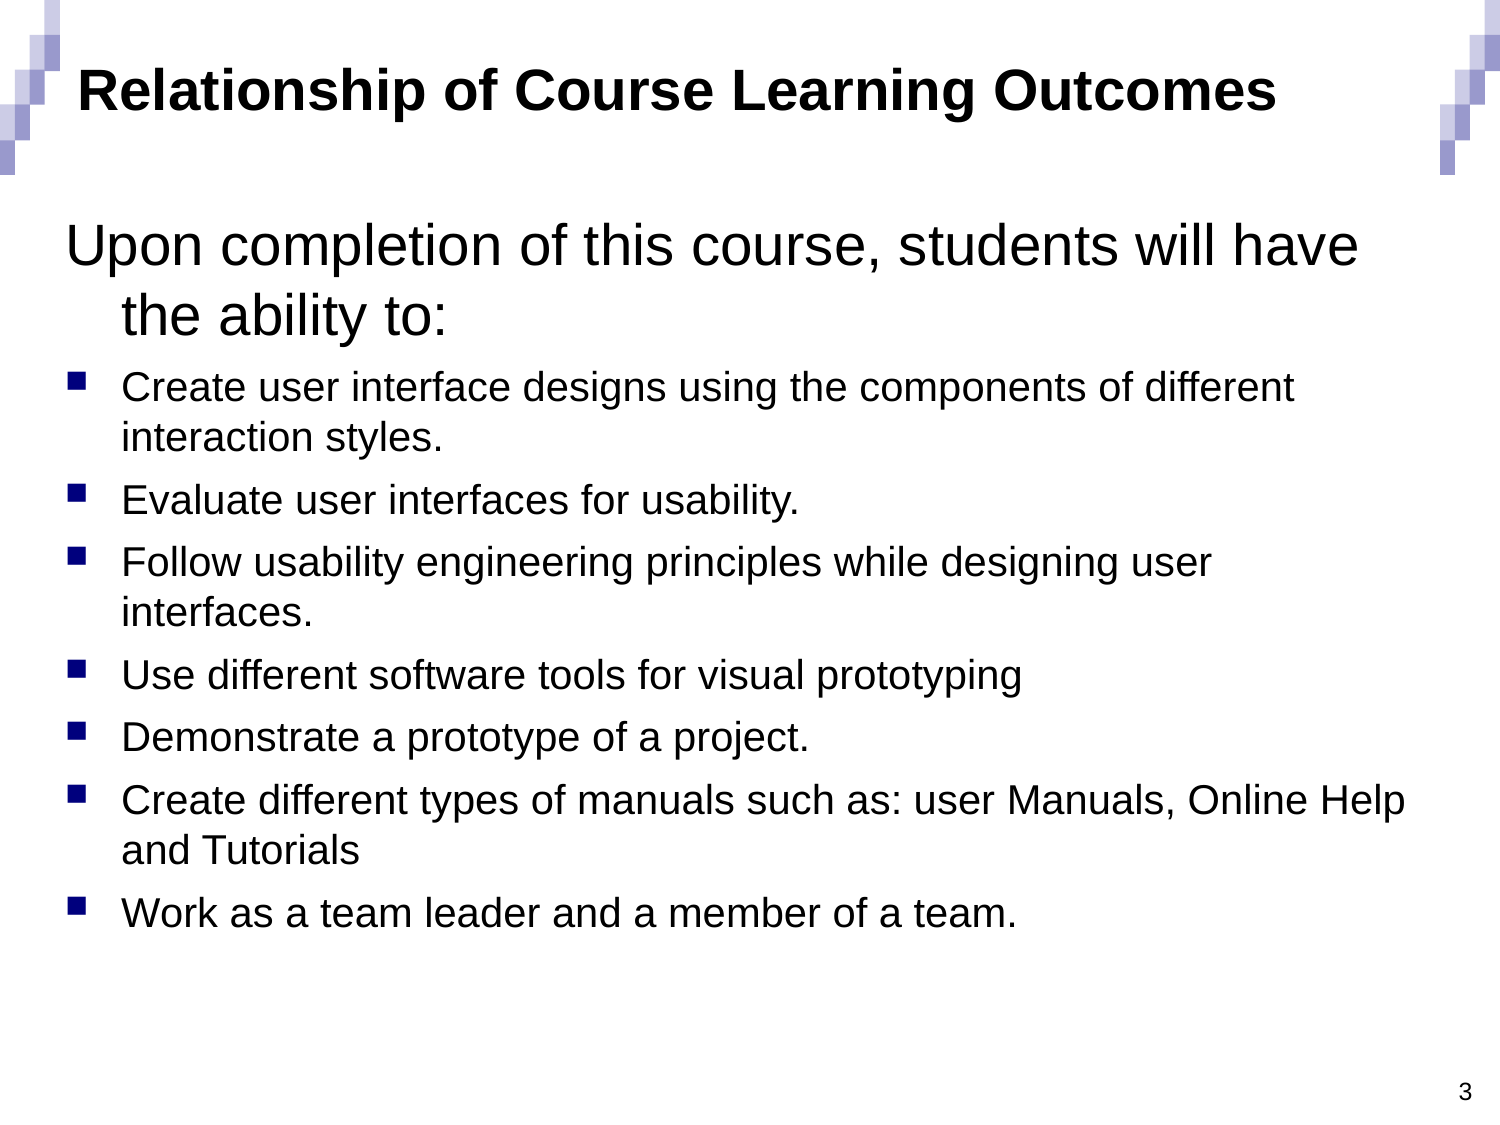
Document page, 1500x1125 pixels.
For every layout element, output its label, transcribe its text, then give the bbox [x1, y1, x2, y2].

title Relationship of Course Learning Outcomes [62, 0, 1438, 176]
slide_number 3 [1137, 1062, 1488, 1113]
list Upon completion of this course, students will have the ability to: Create user interface designs using the components of different interaction styles. Evaluate user interfaces for usability. Follow usability engineering principles while designing user interfaces. Use different software tools for visual prototyping Demonstrate a prototype of a project. Create different types of manuals such as: user Manuals, Online Help and Tutorials Work as a team leader and a member of a team. [49, 199, 1426, 1063]
